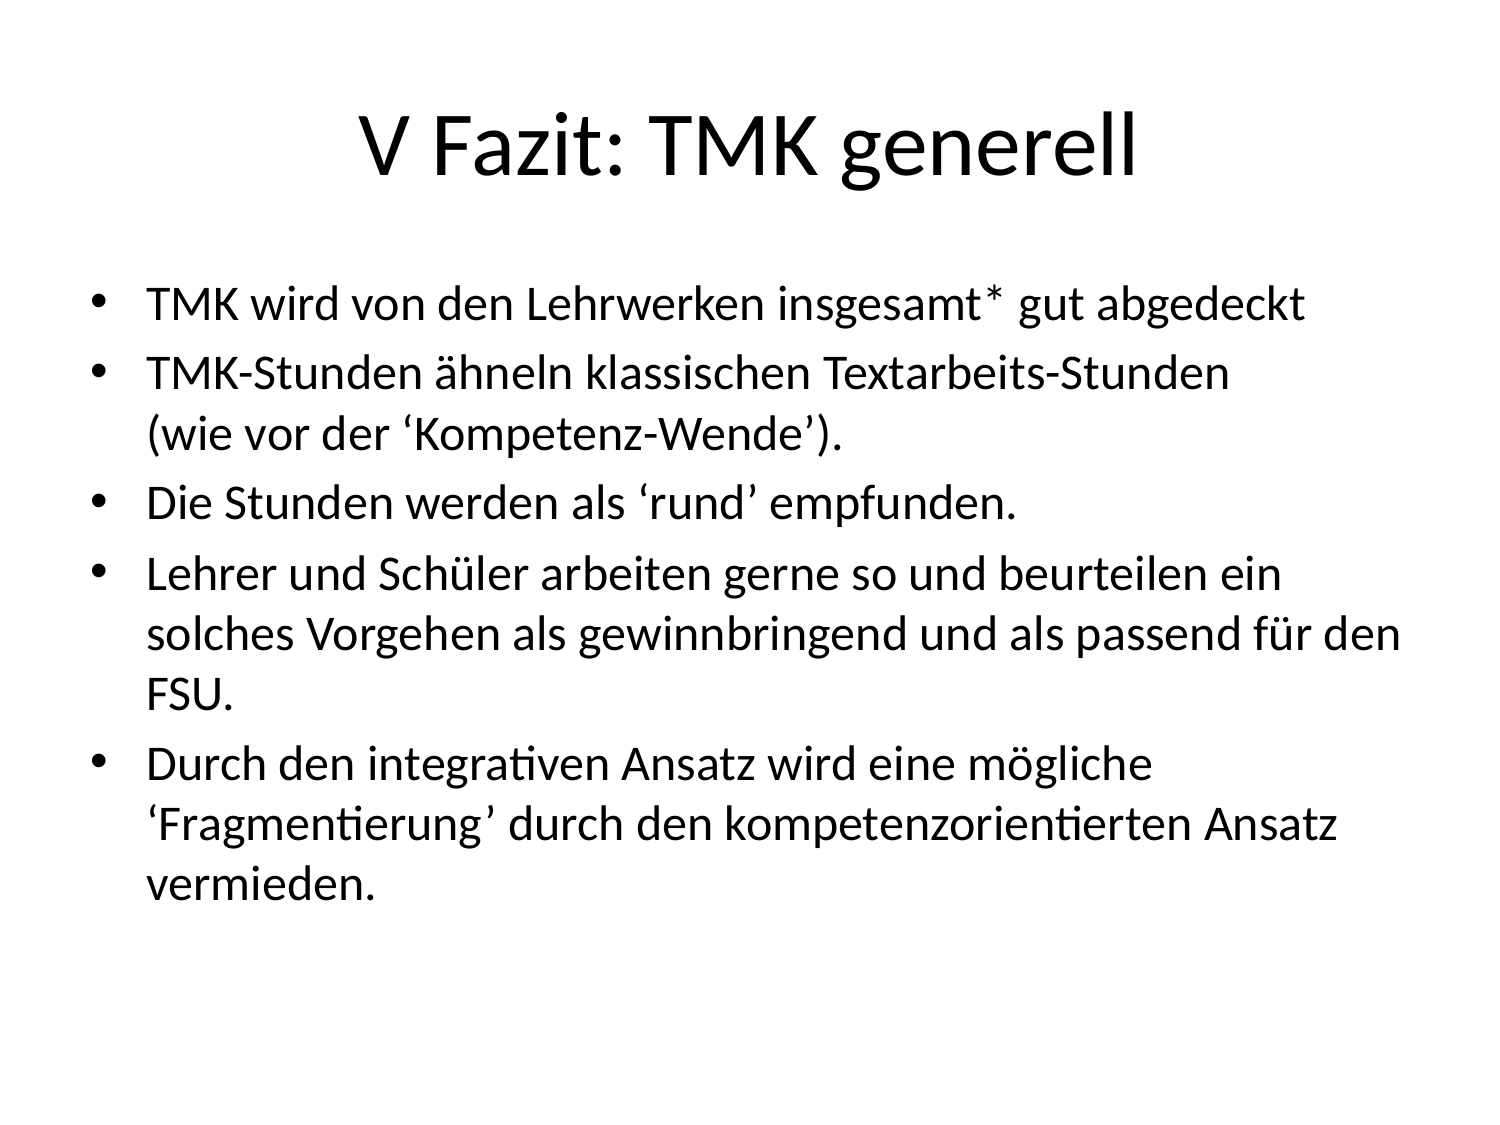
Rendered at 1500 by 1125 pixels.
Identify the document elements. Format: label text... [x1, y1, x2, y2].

list TMK wird von den Lehrwerken insgesamt* gut abgedeckt TMK-Stunden ähneln klassischen Textarbeits-Stunden (wie vor der ‘Kompetenz-Wende’). Die Stunden werden als ‘rund’ empfunden. Lehrer und Schüler arbeiten gerne so und beurteilen ein solches Vorgehen als gewinnbringend und als passend für den FSU. Durch den integrativen Ansatz wird eine mögliche ‘Fragmentierung’ durch den kompetenzorientierten Ansatz vermieden. [75, 262, 1425, 1005]
title V Fazit: TMK generell [75, 45, 1425, 233]
